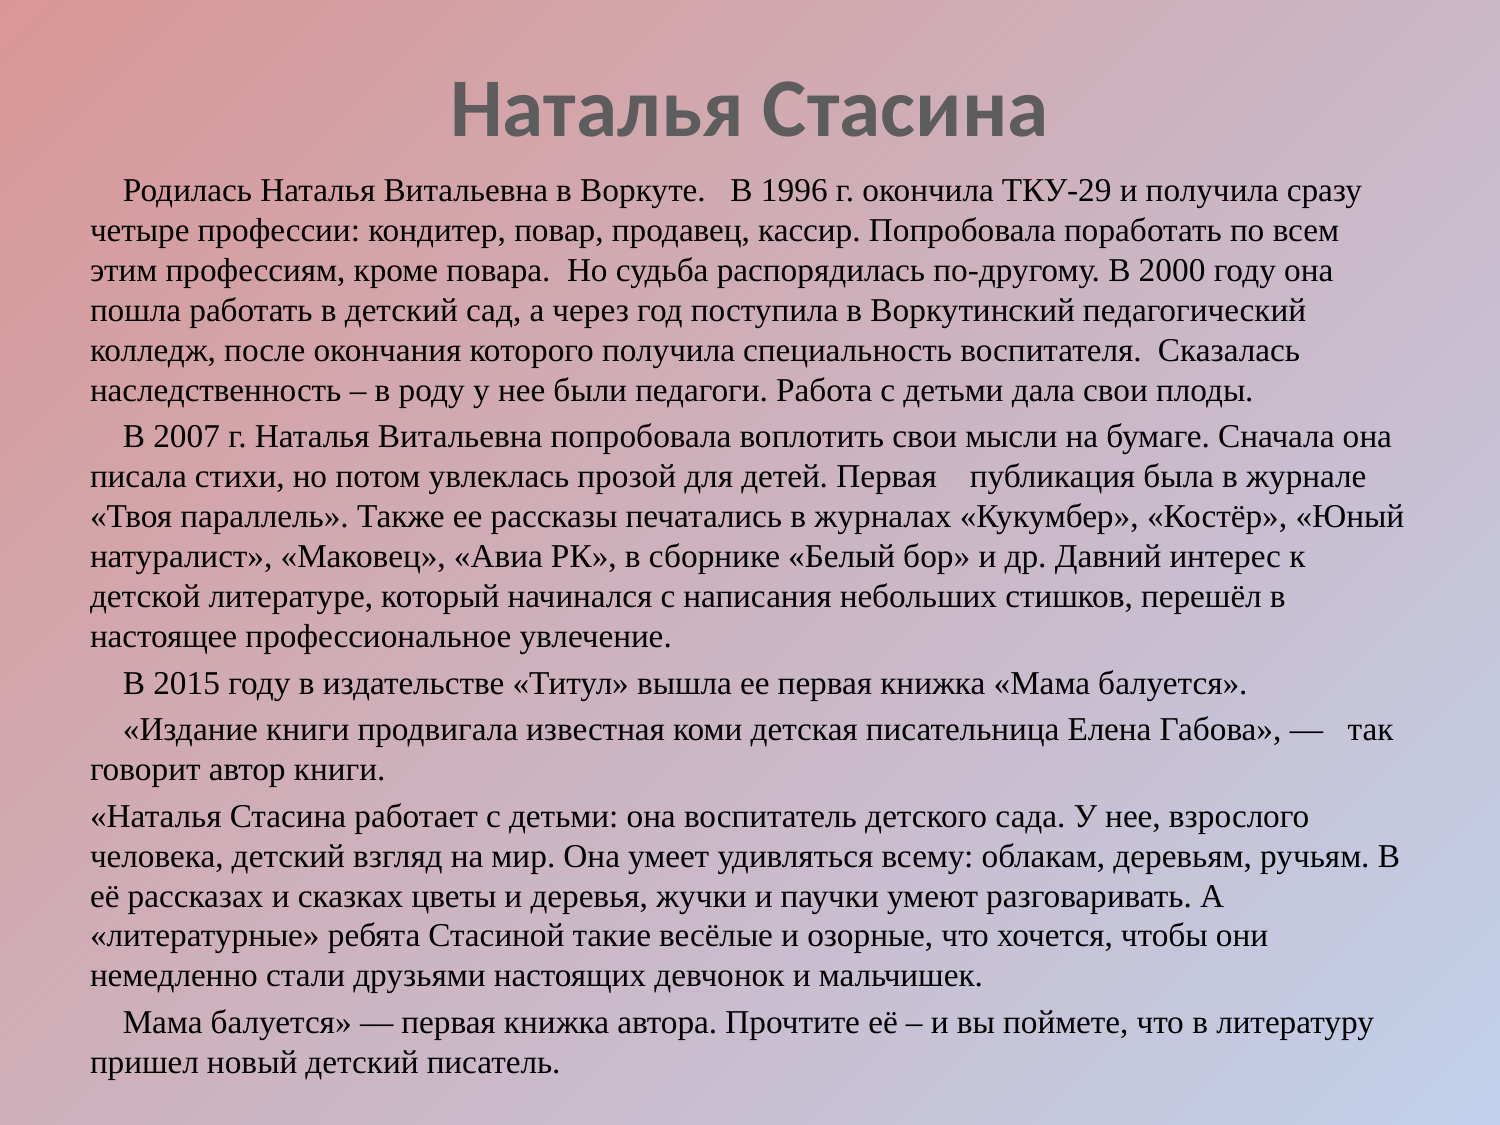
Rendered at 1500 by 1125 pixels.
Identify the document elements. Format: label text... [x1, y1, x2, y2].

list Родилась Наталья Витальевна в Воркуте. В 1996 г. окончила ТКУ-29 и получила сразу четыре профессии: кондитер, повар, продавец, кассир. Попробовала поработать по всем этим профессиям, кроме повара. Но судьба распорядилась по-другому. В 2000 году она пошла работать в детский сад, а через год поступила в Воркутинский педагогический колледж, после окончания которого получила специальность воспитателя. Сказалась наследственность – в роду у нее были педагоги. Работа с детьми дала свои плоды. В 2007 г. Наталья Витальевна попробовала воплотить свои мысли на бумаге. Сначала она писала стихи, но потом увлеклась прозой для детей. Первая публикация была в журнале «Твоя параллель». Также ее рассказы печатались в журналах «Кукумбер», «Костёр», «Юный натуралист», «Маковец», «Авиа РК», в сборнике «Белый бор» и др. Давний интерес к детской литературе, который начинался с написания небольших стишков, перешёл в настоящее профессиональное увлечение. В 2015 году в издательстве «Титул» вышла ее первая книжка «Мама балуется». «Издание книги продвигала известная коми детская писательница Елена Габова», — так говорит автор книги. «Наталья Стасина работает с детьми: она воспитатель детского сада. У нее, взрослого человека, детский взгляд на мир. Она умеет удивляться всему: облакам, деревьям, ручьям. В её рассказах и сказках цветы и деревья, жучки и паучки умеют разговаривать. А «литературные» ребята Стасиной такие весёлые и озорные, что хочется, чтобы они немедленно стали друзьями настоящих девчонок и мальчишек. Мама балуется» — первая книжка автора. Прочтите её – и вы поймете, что в литературу пришел новый детский писатель. [75, 161, 1424, 1059]
title Наталья Стасина [75, 45, 1425, 161]
